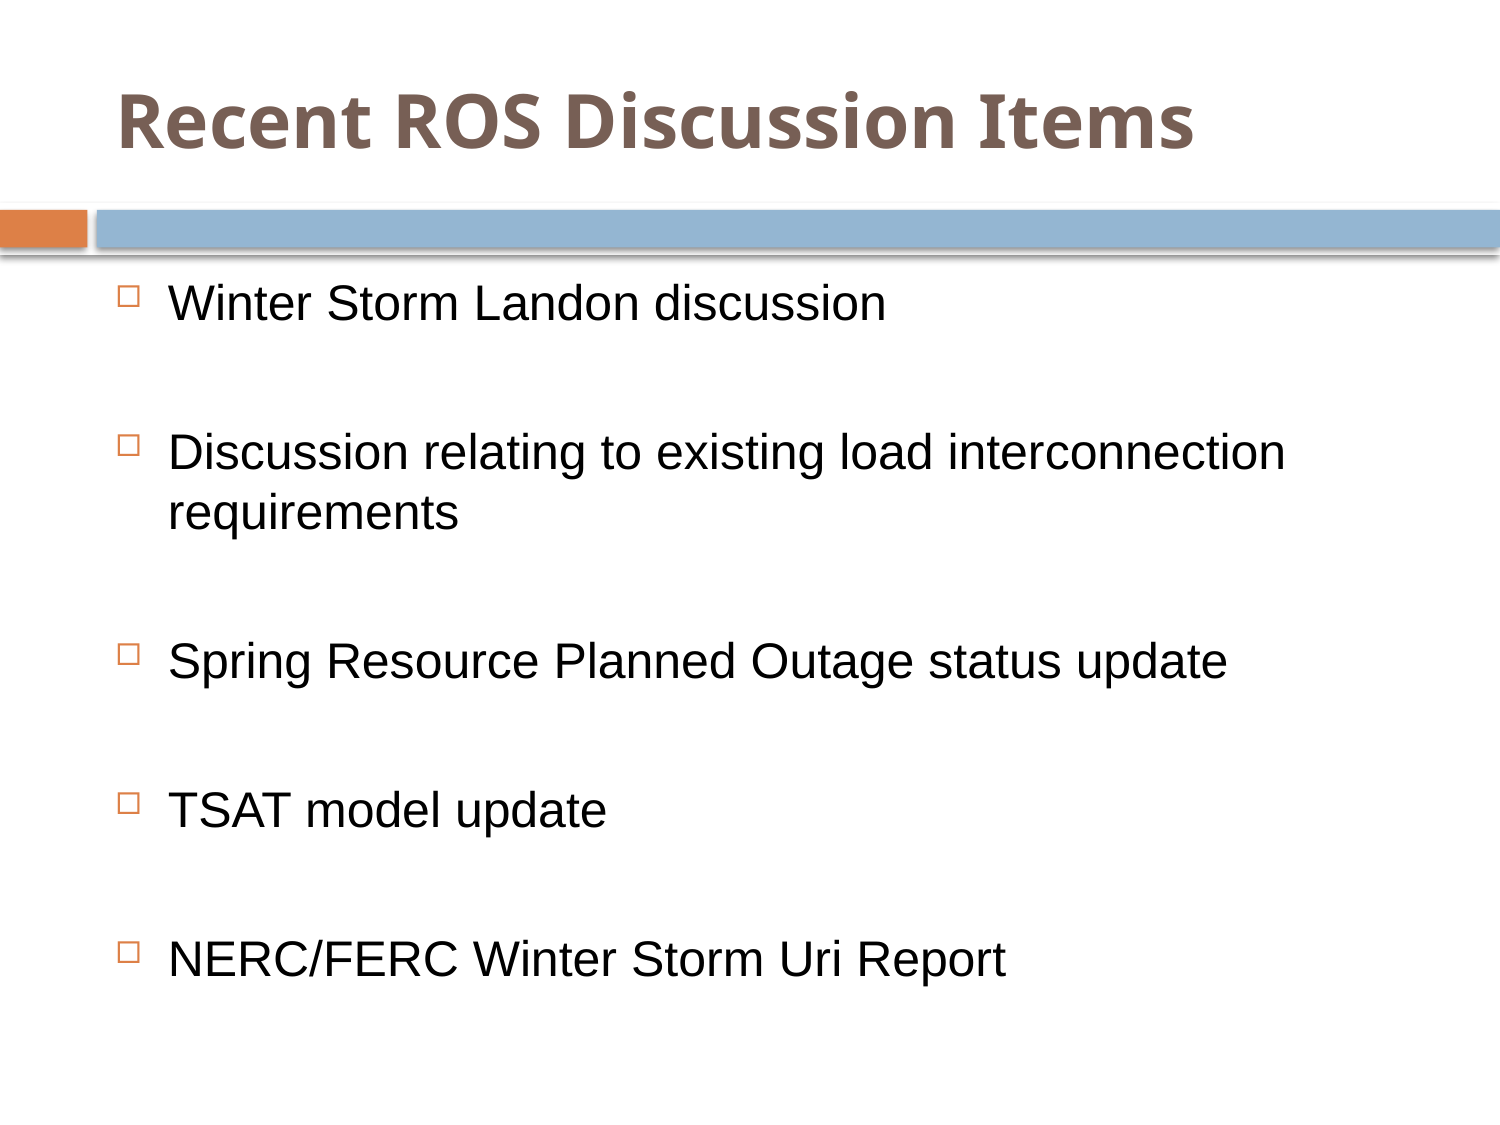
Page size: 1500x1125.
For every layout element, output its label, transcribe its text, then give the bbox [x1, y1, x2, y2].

title Recent ROS Discussion Items [100, 37, 1439, 201]
list Winter Storm Landon discussion Discussion relating to existing load interconnection requirements Spring Resource Planned Outage status update TSAT model update NERC/FERC Winter Storm Uri Report [100, 262, 1439, 1001]
